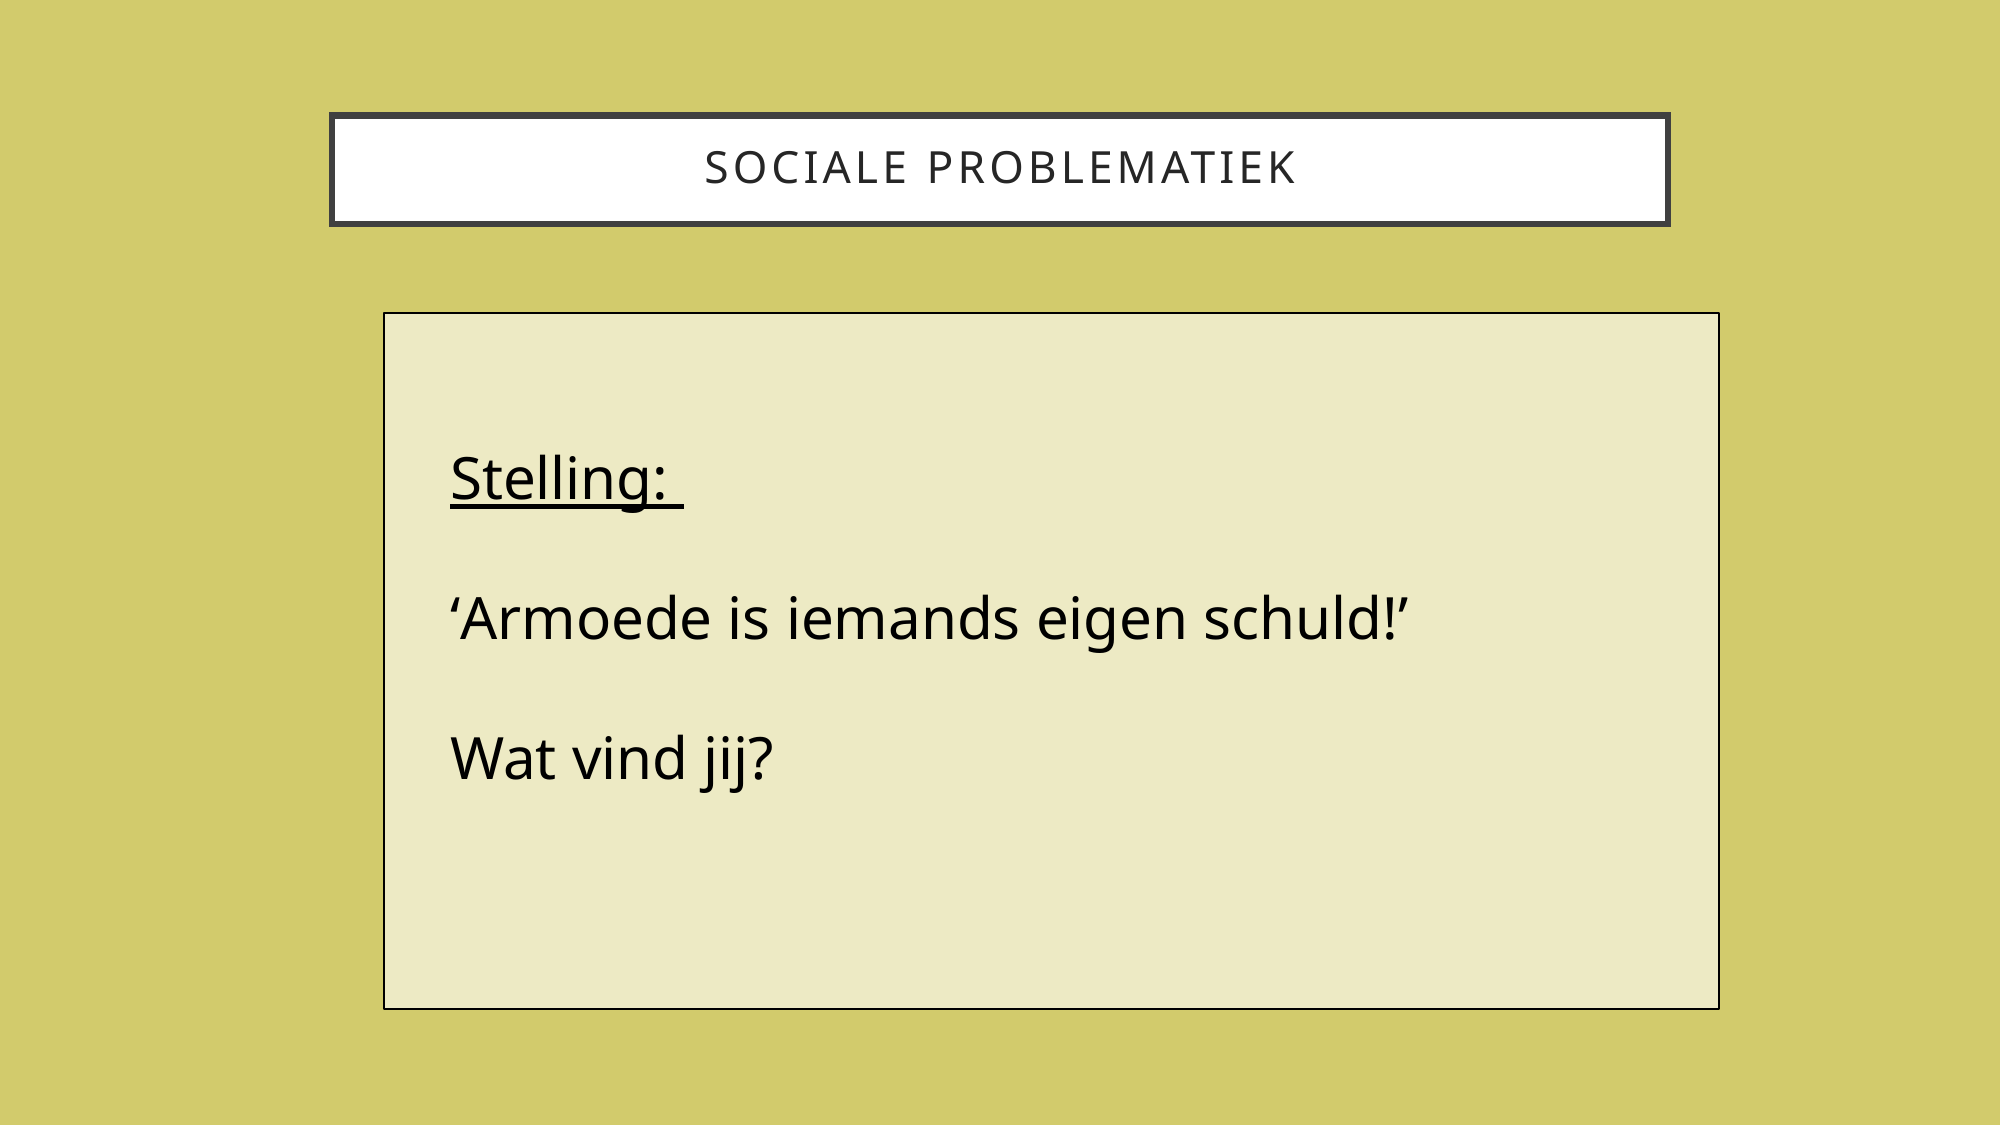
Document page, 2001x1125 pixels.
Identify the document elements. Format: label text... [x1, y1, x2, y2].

title Sociale problematiek [329, 112, 1671, 227]
text_box [383, 312, 1720, 1010]
text_box Stelling: ‘Armoede is iemands eigen schuld!’ Wat vind jij? [435, 434, 1668, 799]
